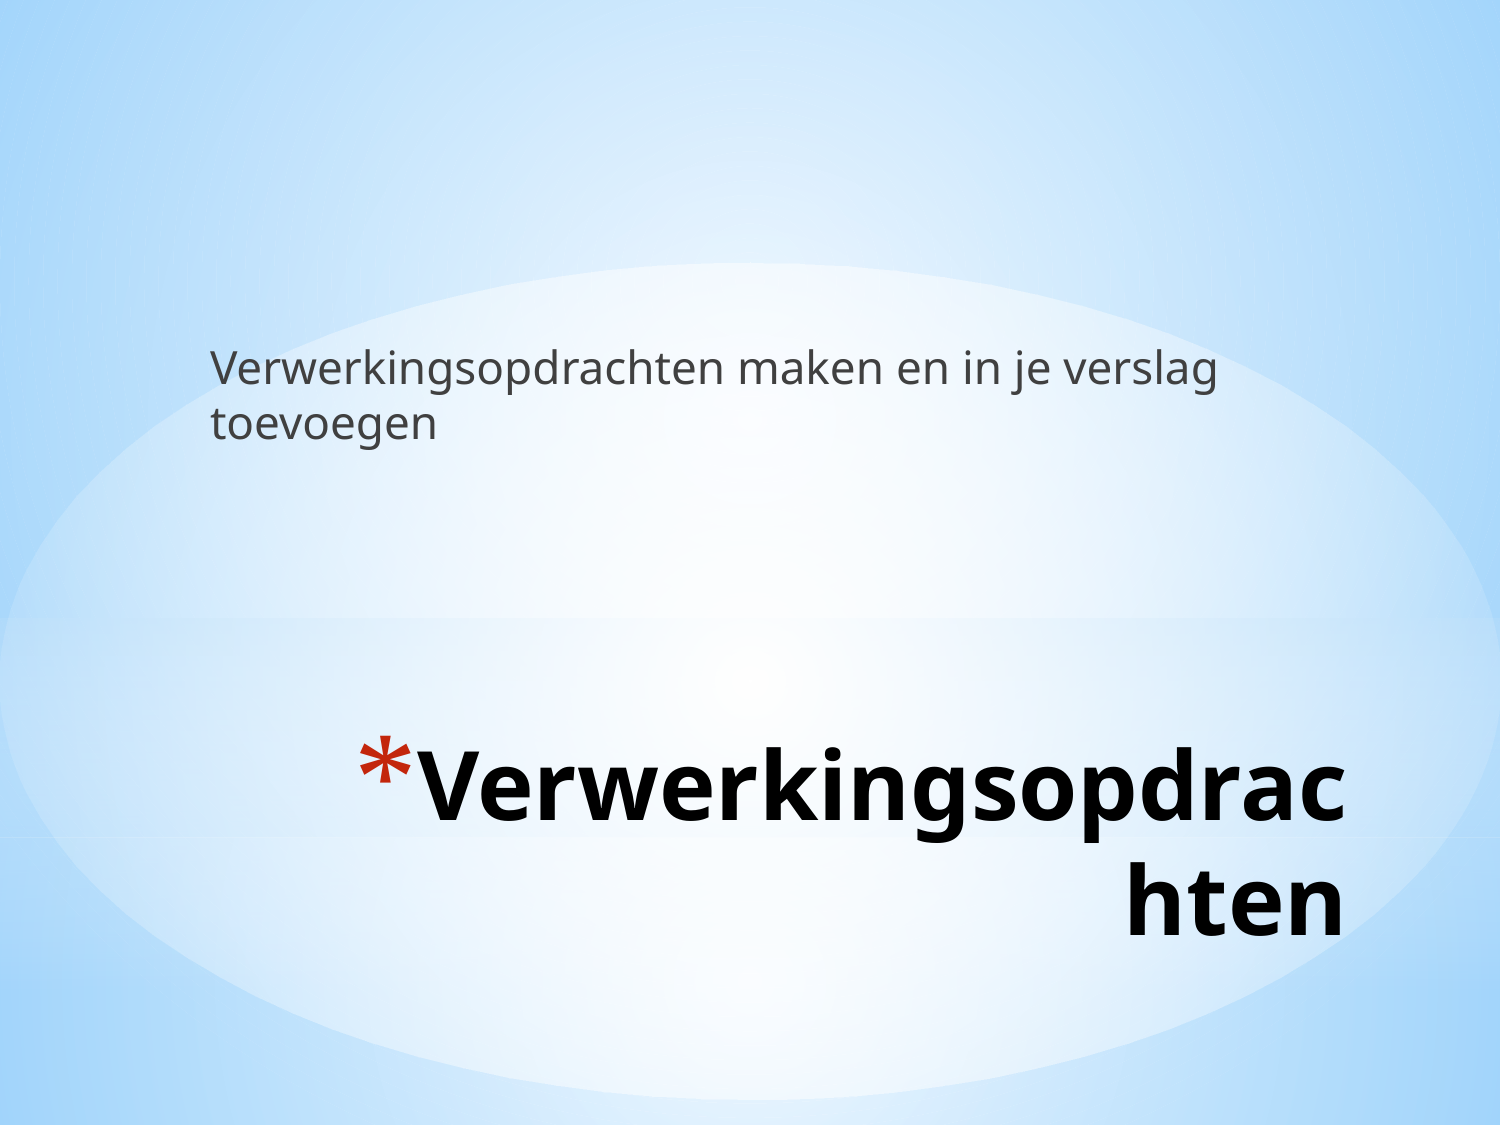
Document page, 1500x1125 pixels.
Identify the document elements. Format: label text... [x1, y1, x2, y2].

list Verwerkingsopdrachten maken en in je verslag toevoegen [187, 120, 1238, 690]
title Verwerkingsopdrachten [294, 717, 1363, 905]
